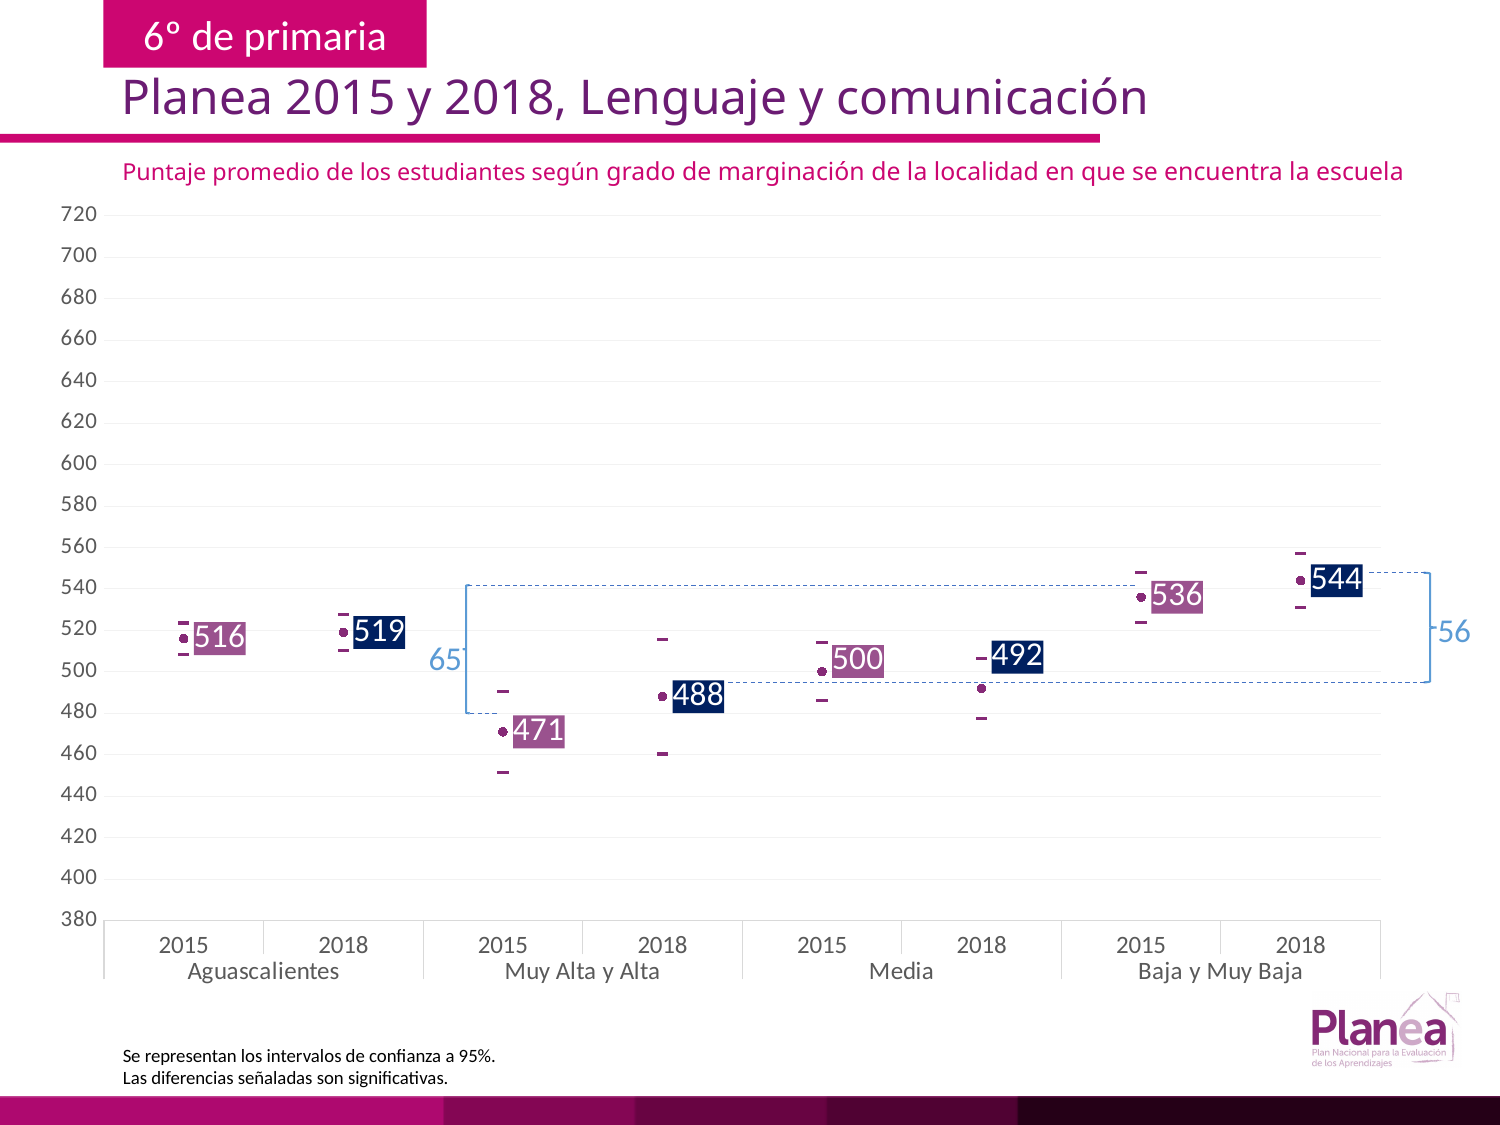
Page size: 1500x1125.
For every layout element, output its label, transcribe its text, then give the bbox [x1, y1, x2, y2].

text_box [32, 178, 1482, 1002]
text_box Puntaje promedio de los estudiantes según grado de marginación de la localidad en que se encuentra la escuela [107, 145, 1428, 178]
text_box Se representan los intervalos de confianza a 95%. Las diferencias señaladas son significativas. [108, 1036, 1211, 1096]
picture [1312, 1002, 1462, 1068]
text_box Planea 2015 y 2018, Lenguaje y comunicación [106, 65, 1458, 145]
picture [0, 1096, 1500, 1125]
text_box [0, 133, 1101, 144]
